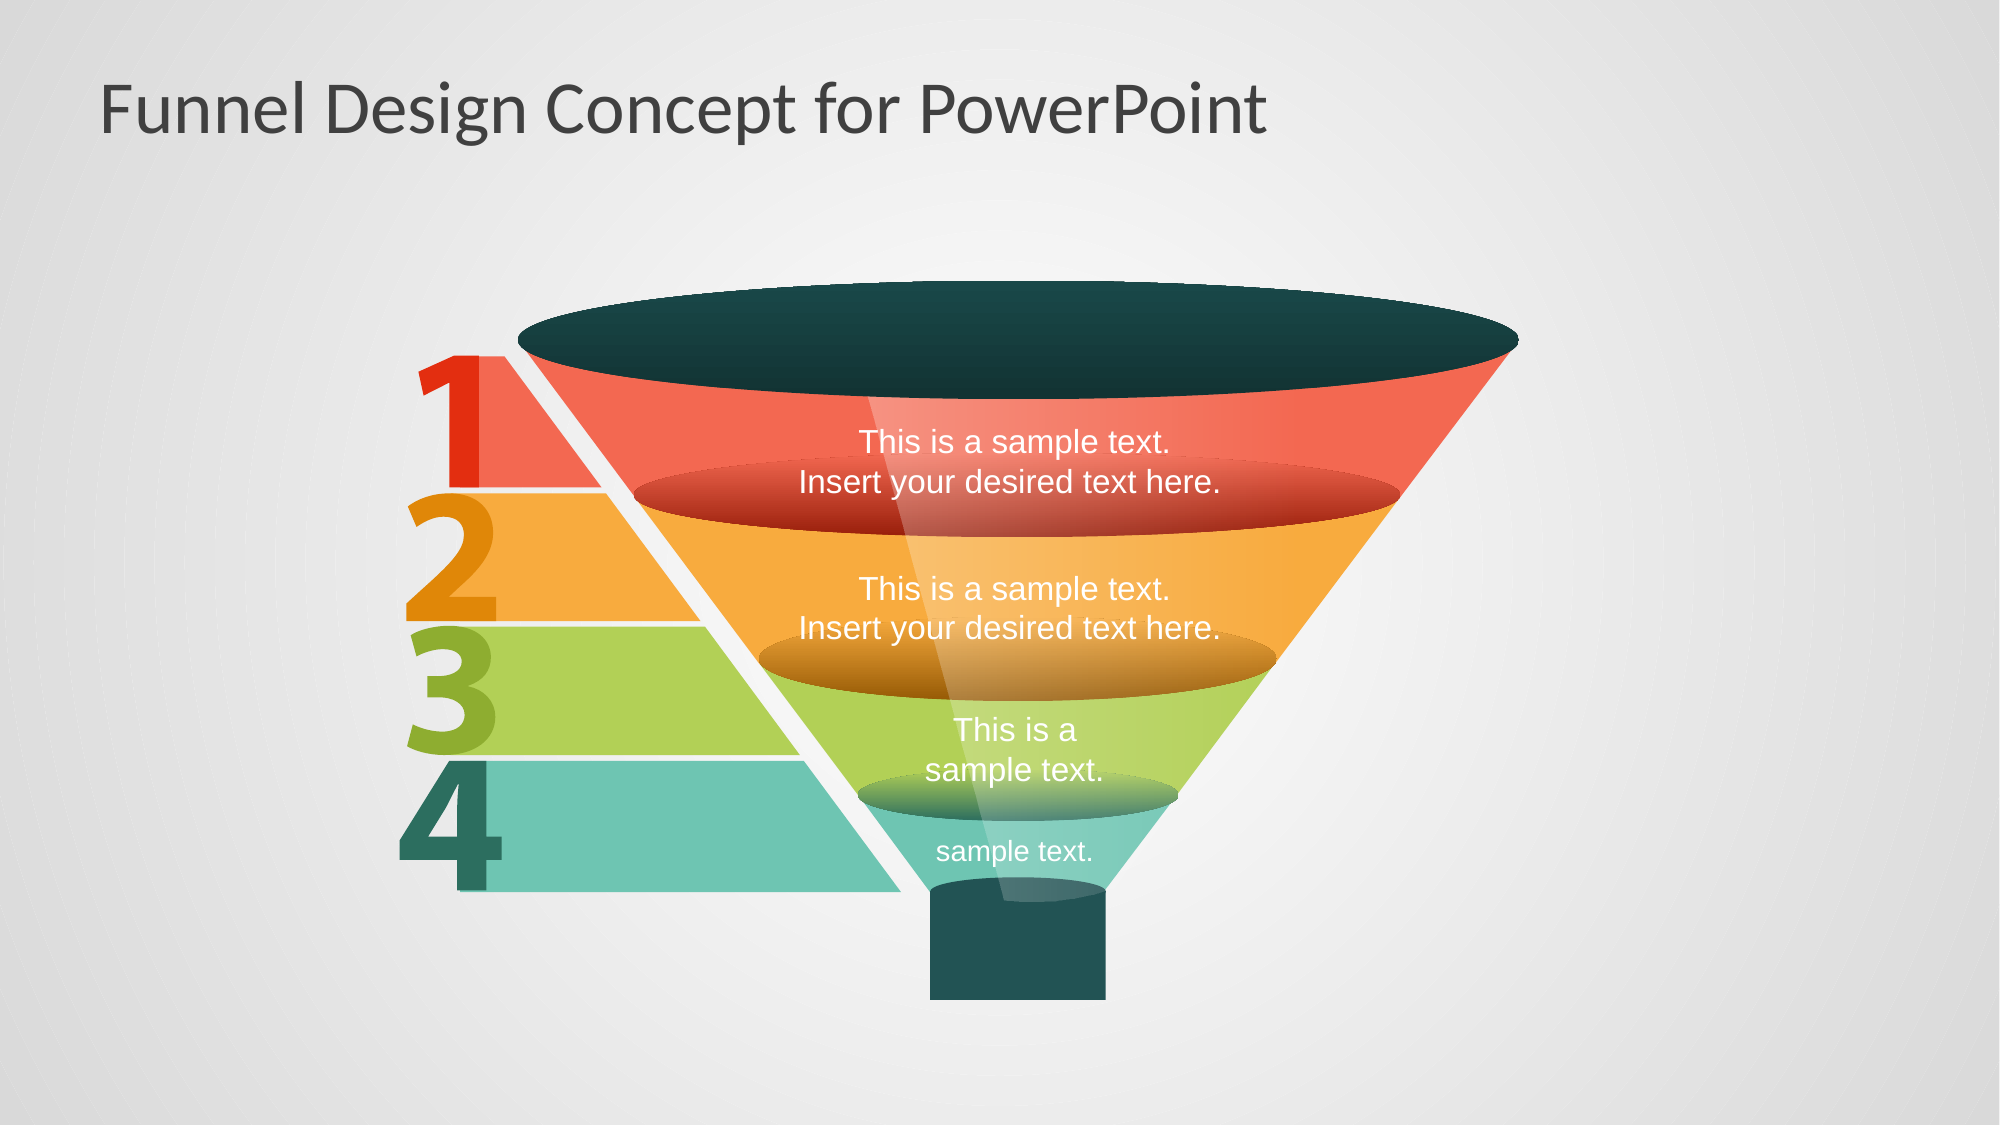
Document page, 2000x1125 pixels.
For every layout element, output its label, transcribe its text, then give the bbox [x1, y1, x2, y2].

title Funnel Design Concept for PowerPoint [99, 45, 1900, 162]
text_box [399, 280, 1520, 1001]
